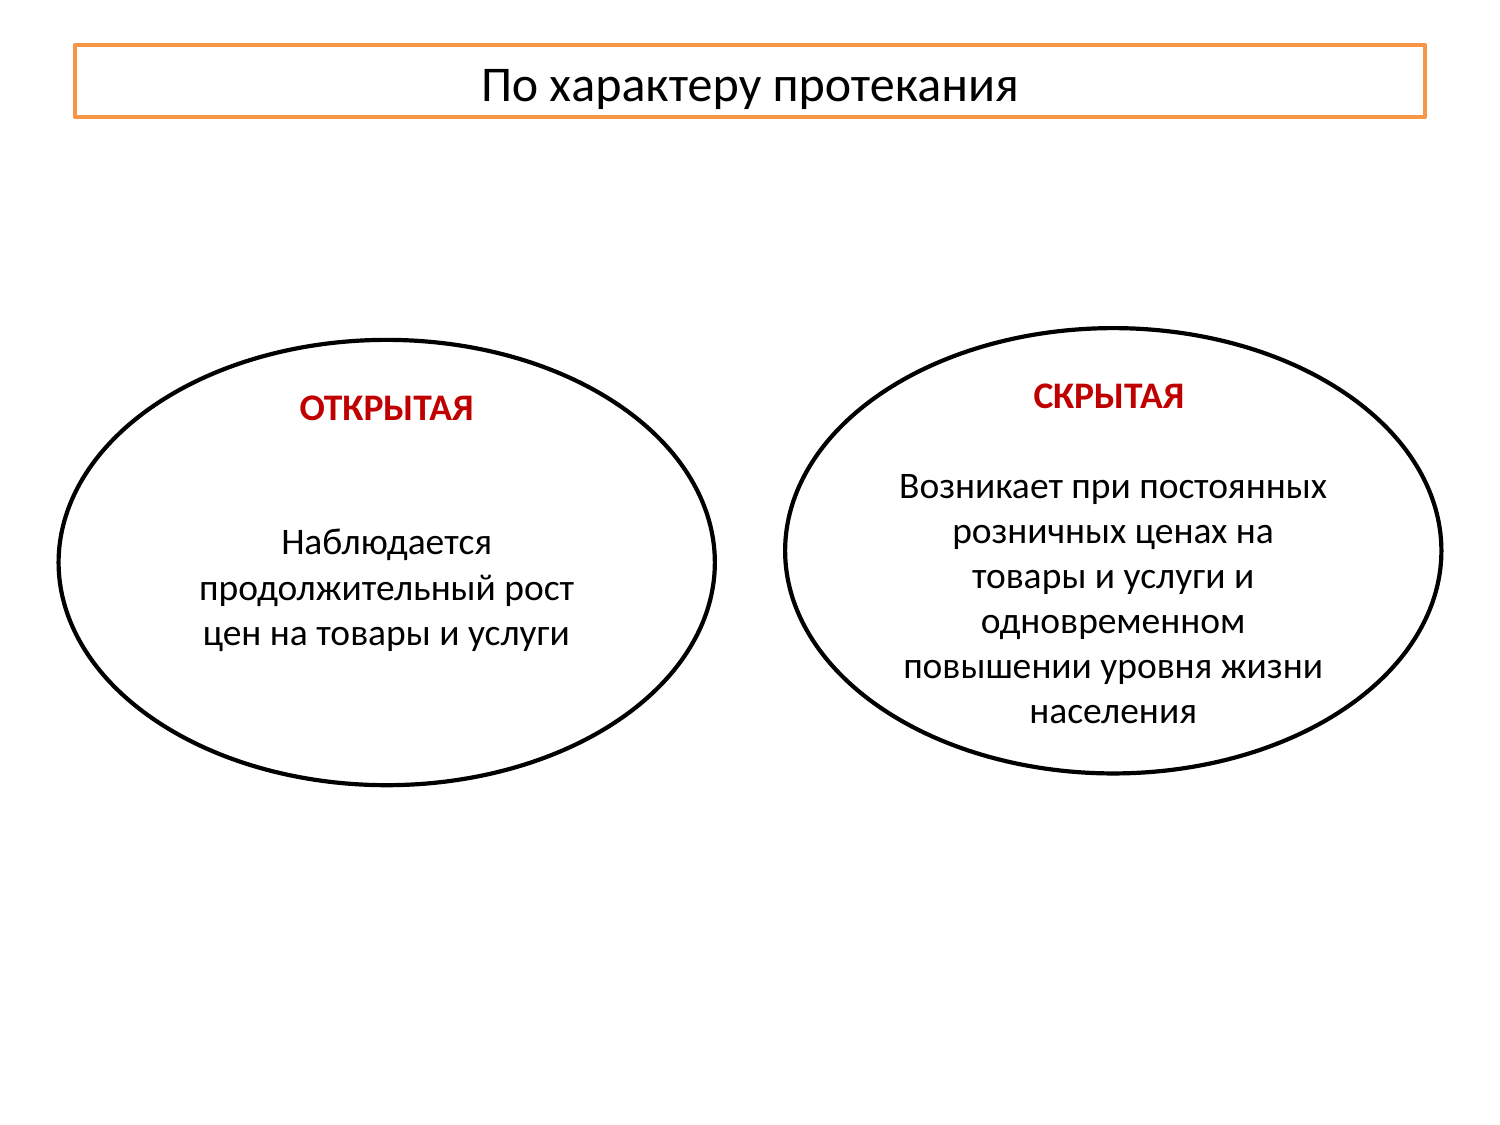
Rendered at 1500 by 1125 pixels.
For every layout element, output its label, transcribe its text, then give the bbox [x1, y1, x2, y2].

text_box ОТКРЫТАЯ Наблюдается продолжительный рост цен на товары и услуги [56, 337, 717, 788]
text_box СКРЫТАЯ Возникает при постоянных розничных ценах на товары и услуги и одновременном повышении уровня жизни населения [783, 326, 1444, 776]
title По характеру протекания [73, 43, 1427, 119]
